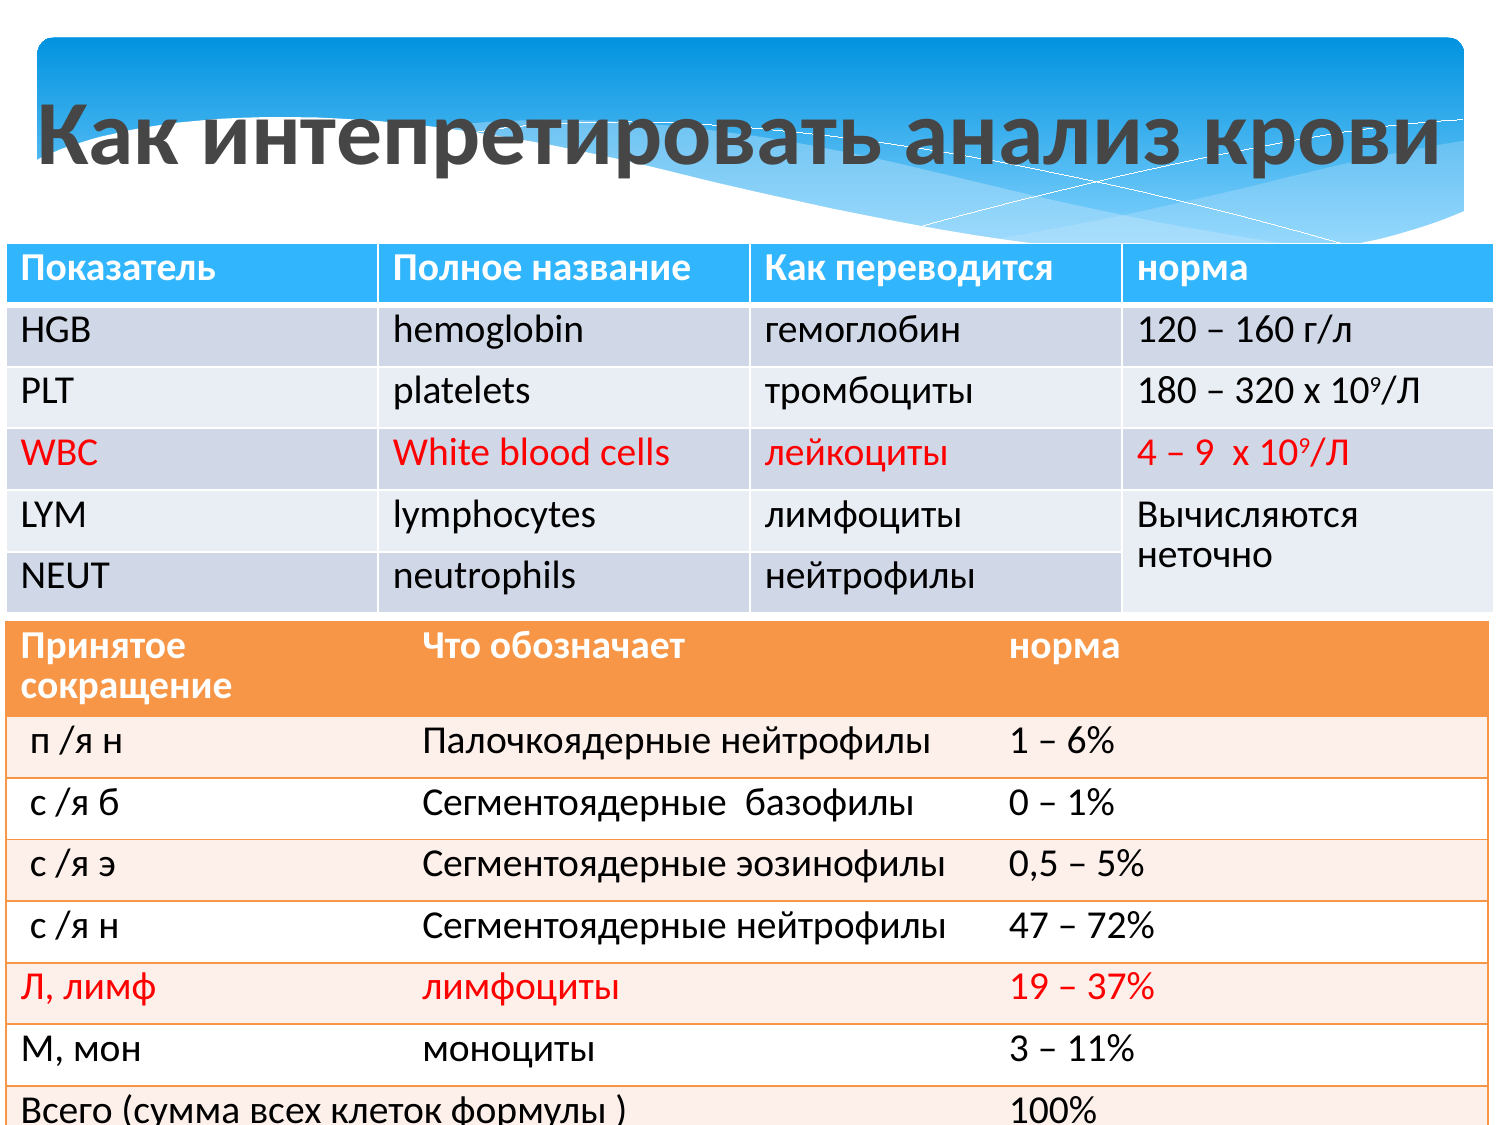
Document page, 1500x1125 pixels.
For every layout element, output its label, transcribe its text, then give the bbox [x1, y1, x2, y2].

table_cell лимфоциты [751, 491, 1121, 551]
table_cell hemoglobin [379, 308, 749, 366]
table_cell с /я н [7, 902, 407, 962]
table_cell Всего (сумма всех клеток формулы ) [7, 1087, 994, 1125]
table_cell тромбоциты [751, 368, 1121, 427]
table_cell 3 – 11% [994, 1025, 1487, 1085]
table_cell 1 – 6% [994, 717, 1487, 777]
table_cell Л, лимф [7, 964, 407, 1023]
table_cell WBC [7, 429, 377, 489]
table_header норма [994, 622, 1487, 715]
table_cell Вычисляются неточно [1123, 491, 1493, 612]
table_header Что обозначает [407, 622, 994, 715]
table_header Как переводится [751, 244, 1121, 302]
table_cell Сегментоядерные нейтрофилы [407, 902, 994, 962]
table_cell моноциты [407, 1025, 994, 1085]
table_cell 180 – 320 x 109/Л [1123, 368, 1493, 427]
table_cell лимфоциты [407, 964, 994, 1023]
table_header норма [1123, 244, 1493, 302]
table_cell 0,5 – 5% [994, 840, 1487, 900]
table_cell лейкоциты [751, 429, 1121, 489]
table_cell platelets [379, 368, 749, 427]
table_cell Сегментоядерные базофилы [407, 779, 994, 839]
table_cell гемоглобин [751, 308, 1121, 366]
table_cell PLT [7, 368, 377, 427]
table_cell 0 – 1% [994, 779, 1487, 839]
table_cell 47 – 72% [994, 902, 1487, 962]
table_header Полное название [379, 244, 749, 302]
table_cell с /я б [7, 779, 407, 839]
table_cell 19 – 37% [994, 964, 1487, 1023]
text_box Как интепретировать анализ крови [0, 65, 1483, 230]
table_cell 100% [994, 1087, 1487, 1125]
table_cell HGB [7, 308, 377, 366]
table_cell с /я э [7, 840, 407, 900]
table_cell Сегментоядерные эозинофилы [407, 840, 994, 900]
table_header Принятое сокращение [7, 622, 407, 715]
table_cell 4 – 9 x 109/Л [1123, 429, 1493, 489]
table_cell п /я н [7, 717, 407, 777]
table_cell нейтрофилы [751, 553, 1121, 612]
table_cell NEUT [7, 553, 377, 612]
table_cell Палочкоядерные нейтрофилы [407, 717, 994, 777]
table_cell lymphocytes [379, 491, 749, 551]
table_cell М, мон [7, 1025, 407, 1085]
table_cell LYM [7, 491, 377, 551]
table_cell 120 – 160 г/л [1123, 308, 1493, 366]
table_cell neutrophils [379, 553, 749, 612]
table_cell White blood cells [379, 429, 749, 489]
table_header Показатель [7, 244, 377, 302]
